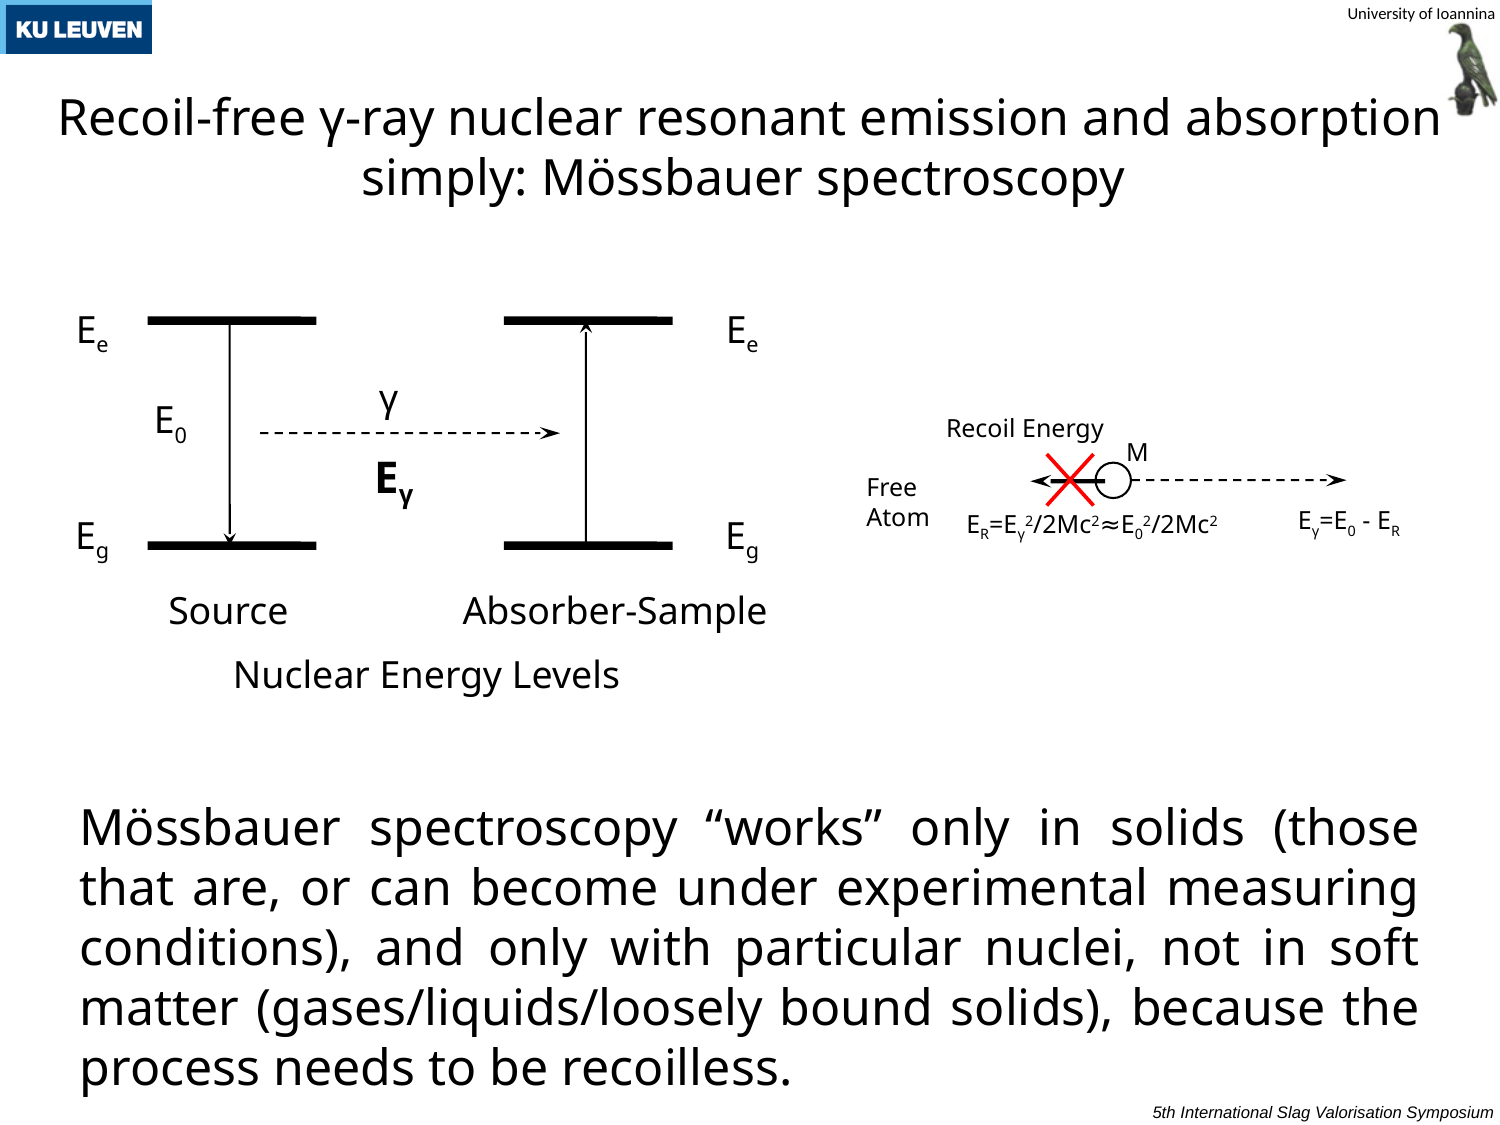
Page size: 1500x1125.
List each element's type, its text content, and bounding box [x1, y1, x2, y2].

picture [1444, 20, 1500, 118]
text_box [49, 294, 794, 705]
text_box Mössbauer spectroscopy “works” only in solids (those that are, or can become under experimental measuring conditions), and only with particular nuclei, not in soft matter (gases/liquids/loosely bound solids), because the process needs to be recoilless. [64, 787, 1436, 1103]
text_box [851, 404, 1424, 547]
picture [0, 0, 152, 54]
text_box Recoil-free γ-ray nuclear resonant emission and absorption simply: Mössbauer spectroscopy [35, 78, 1465, 213]
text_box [1046, 453, 1094, 506]
